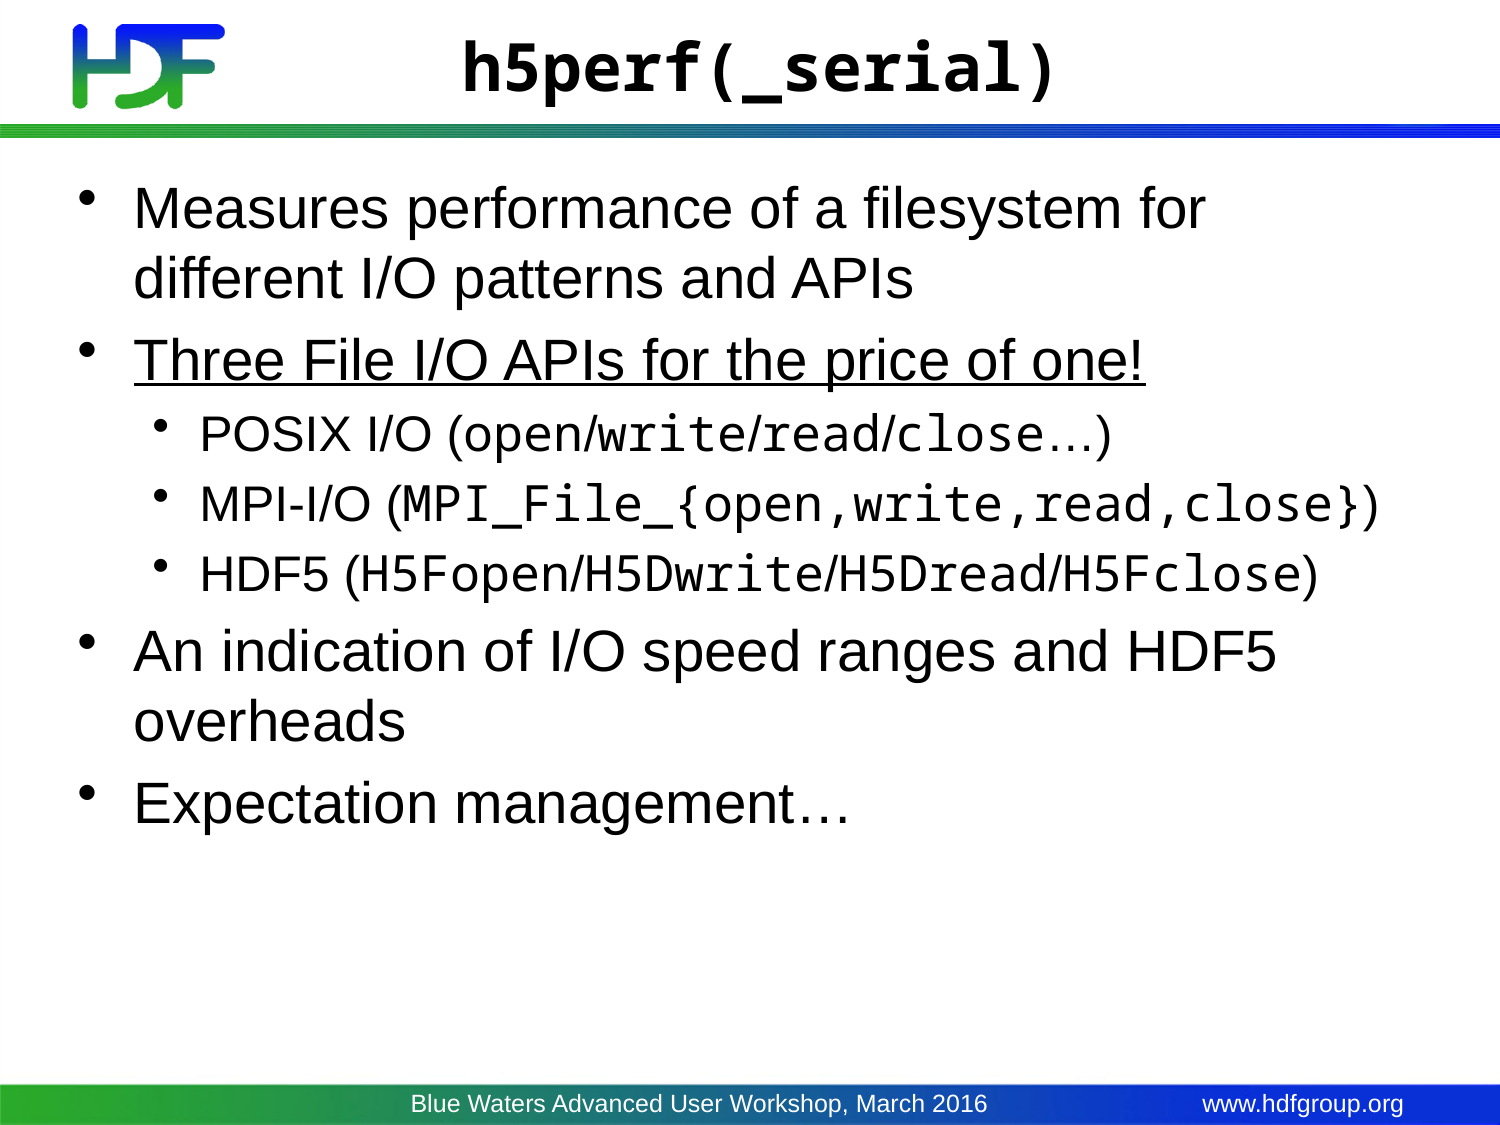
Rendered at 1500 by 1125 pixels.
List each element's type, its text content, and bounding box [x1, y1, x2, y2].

footer Blue Waters Advanced User Workshop, March 2016 [374, 1087, 1026, 1125]
list Measures performance of a filesystem for different I/O patterns and APIs Three File I/O APIs for the price of one! POSIX I/O (open/write/read/close…) MPI-I/O (MPI_File_{open,write,read,close}) HDF5 (H5Fopen/H5Dwrite/H5Dread/H5Fclose) An indication of I/O speed ranges and HDF5 overheads Expectation management… [62, 162, 1450, 1063]
picture [0, 0, 1500, 1125]
title h5perf(_serial) [187, 24, 1338, 113]
